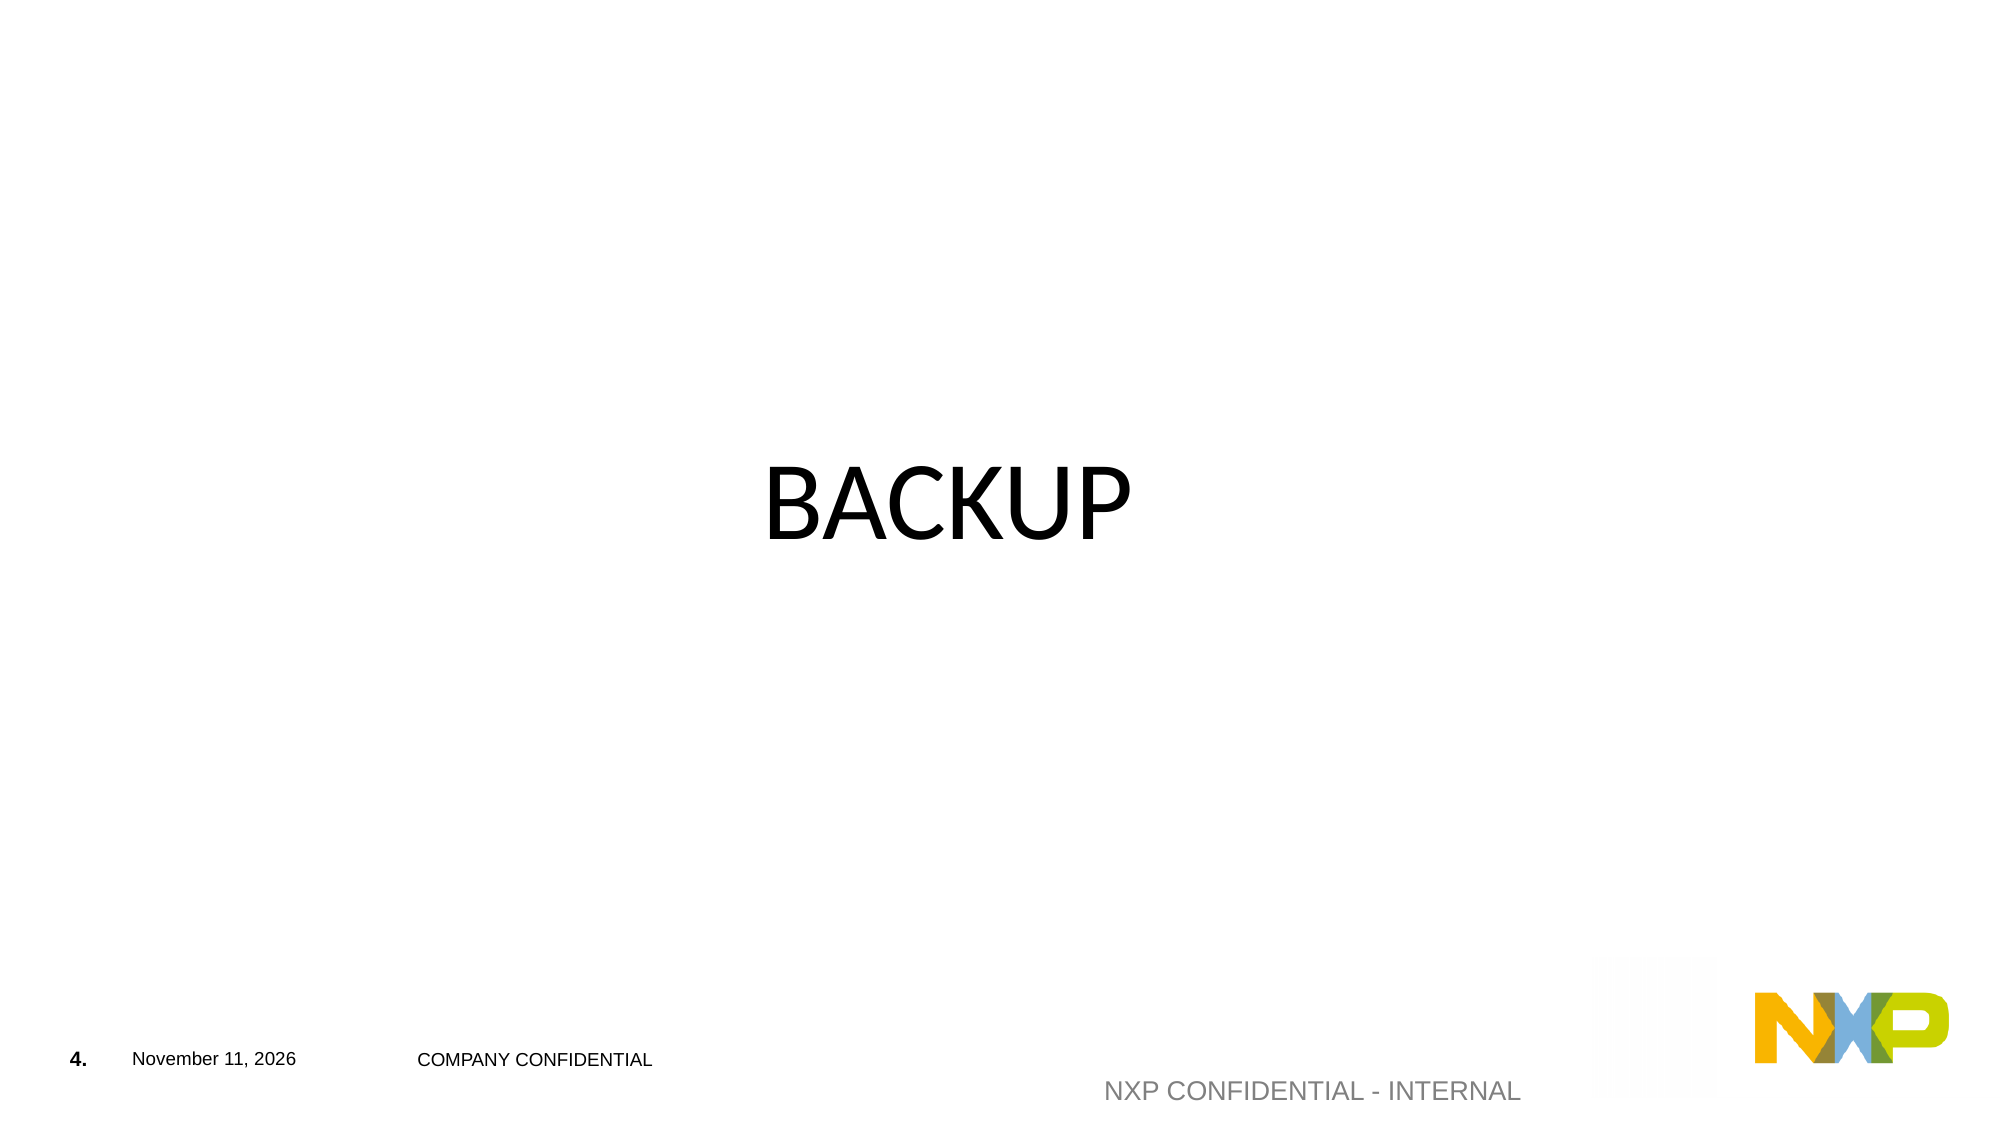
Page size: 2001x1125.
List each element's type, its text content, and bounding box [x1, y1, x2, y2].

list BACKUP [18, 420, 1878, 792]
footer COMPANY CONFIDENTIAL [417, 1047, 748, 1071]
picture [1589, 957, 2000, 1098]
slide_number 3. [57, 1045, 126, 1071]
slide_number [126, 1045, 402, 1071]
